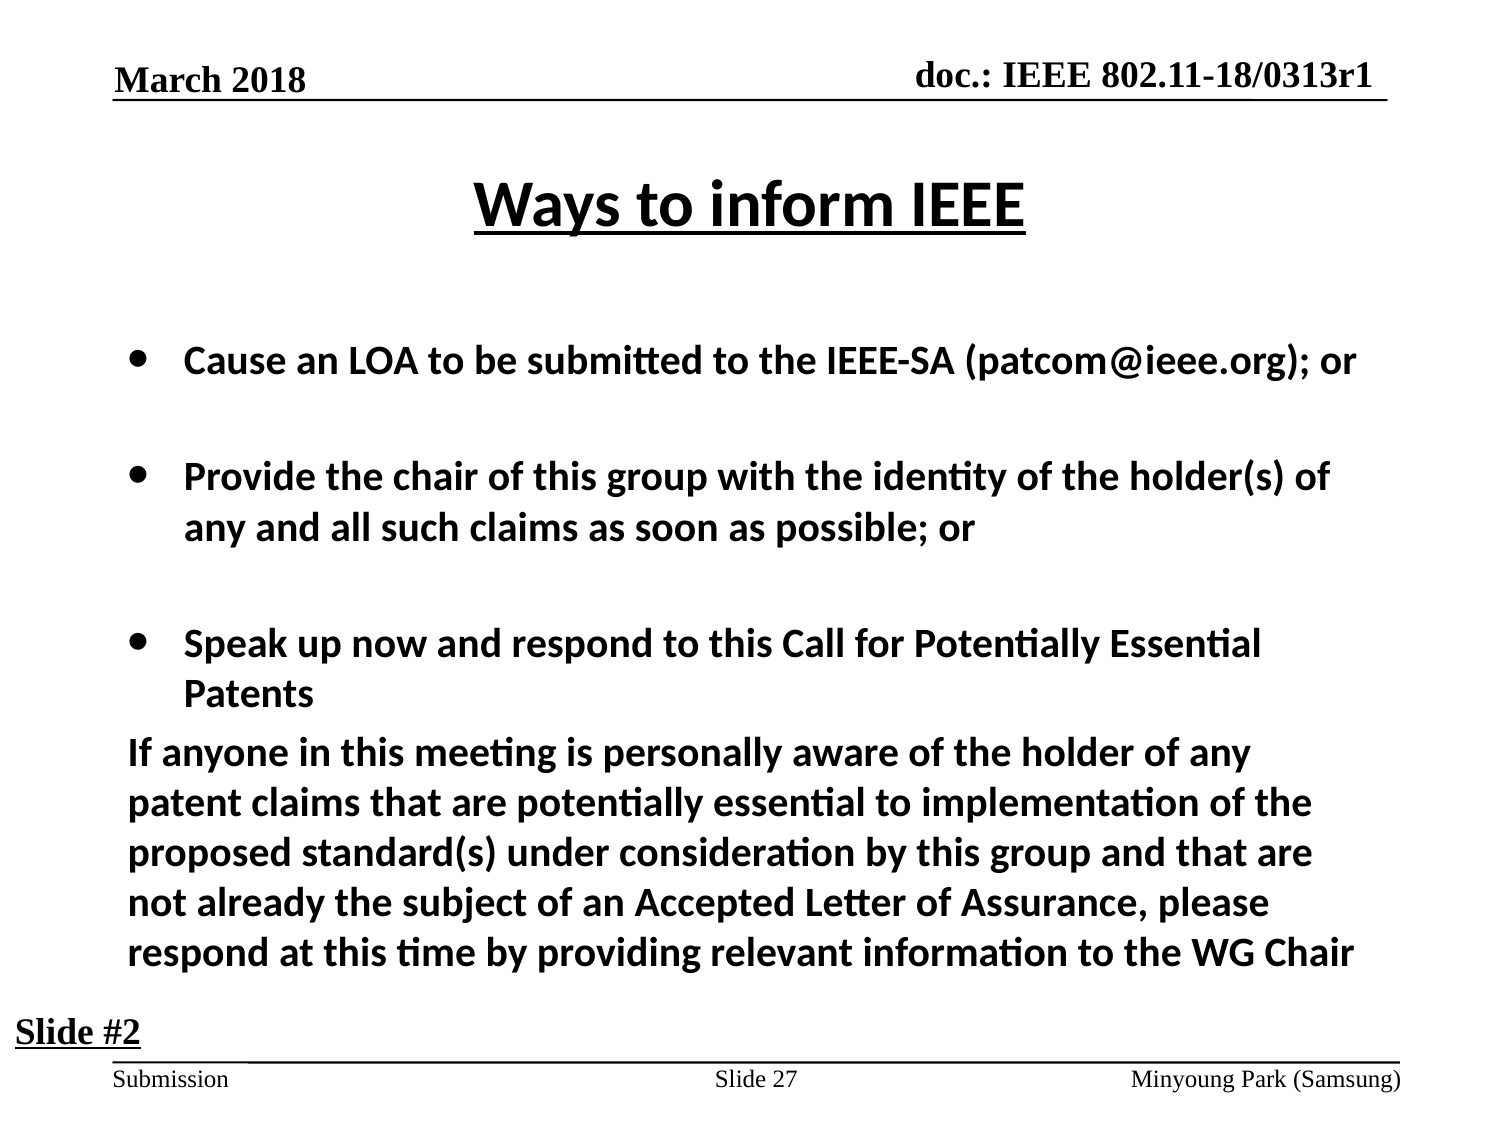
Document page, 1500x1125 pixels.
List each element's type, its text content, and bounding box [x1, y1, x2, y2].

slide_number Slide 27 [712, 1061, 800, 1093]
list Cause an LOA to be submitted to the IEEE-SA (patcom@ieee.org); or Provide the chair of this group with the identity of the holder(s) of any and all such claims as soon as possible; or Speak up now and respond to this Call for Potentially Essential Patents If anyone in this meeting is personally aware of the holder of any patent claims that are potentially essential to implementation of the proposed standard(s) under consideration by this group and that are not already the subject of an Accepted Letter of Assurance, please respond at this time by providing relevant information to the WG Chair [112, 324, 1388, 1000]
footer Minyoung Park (Samsung) [949, 1061, 1402, 1093]
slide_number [114, 54, 335, 101]
text_box Slide #2 [0, 999, 157, 1060]
title Ways to inform IEEE [112, 112, 1388, 288]
